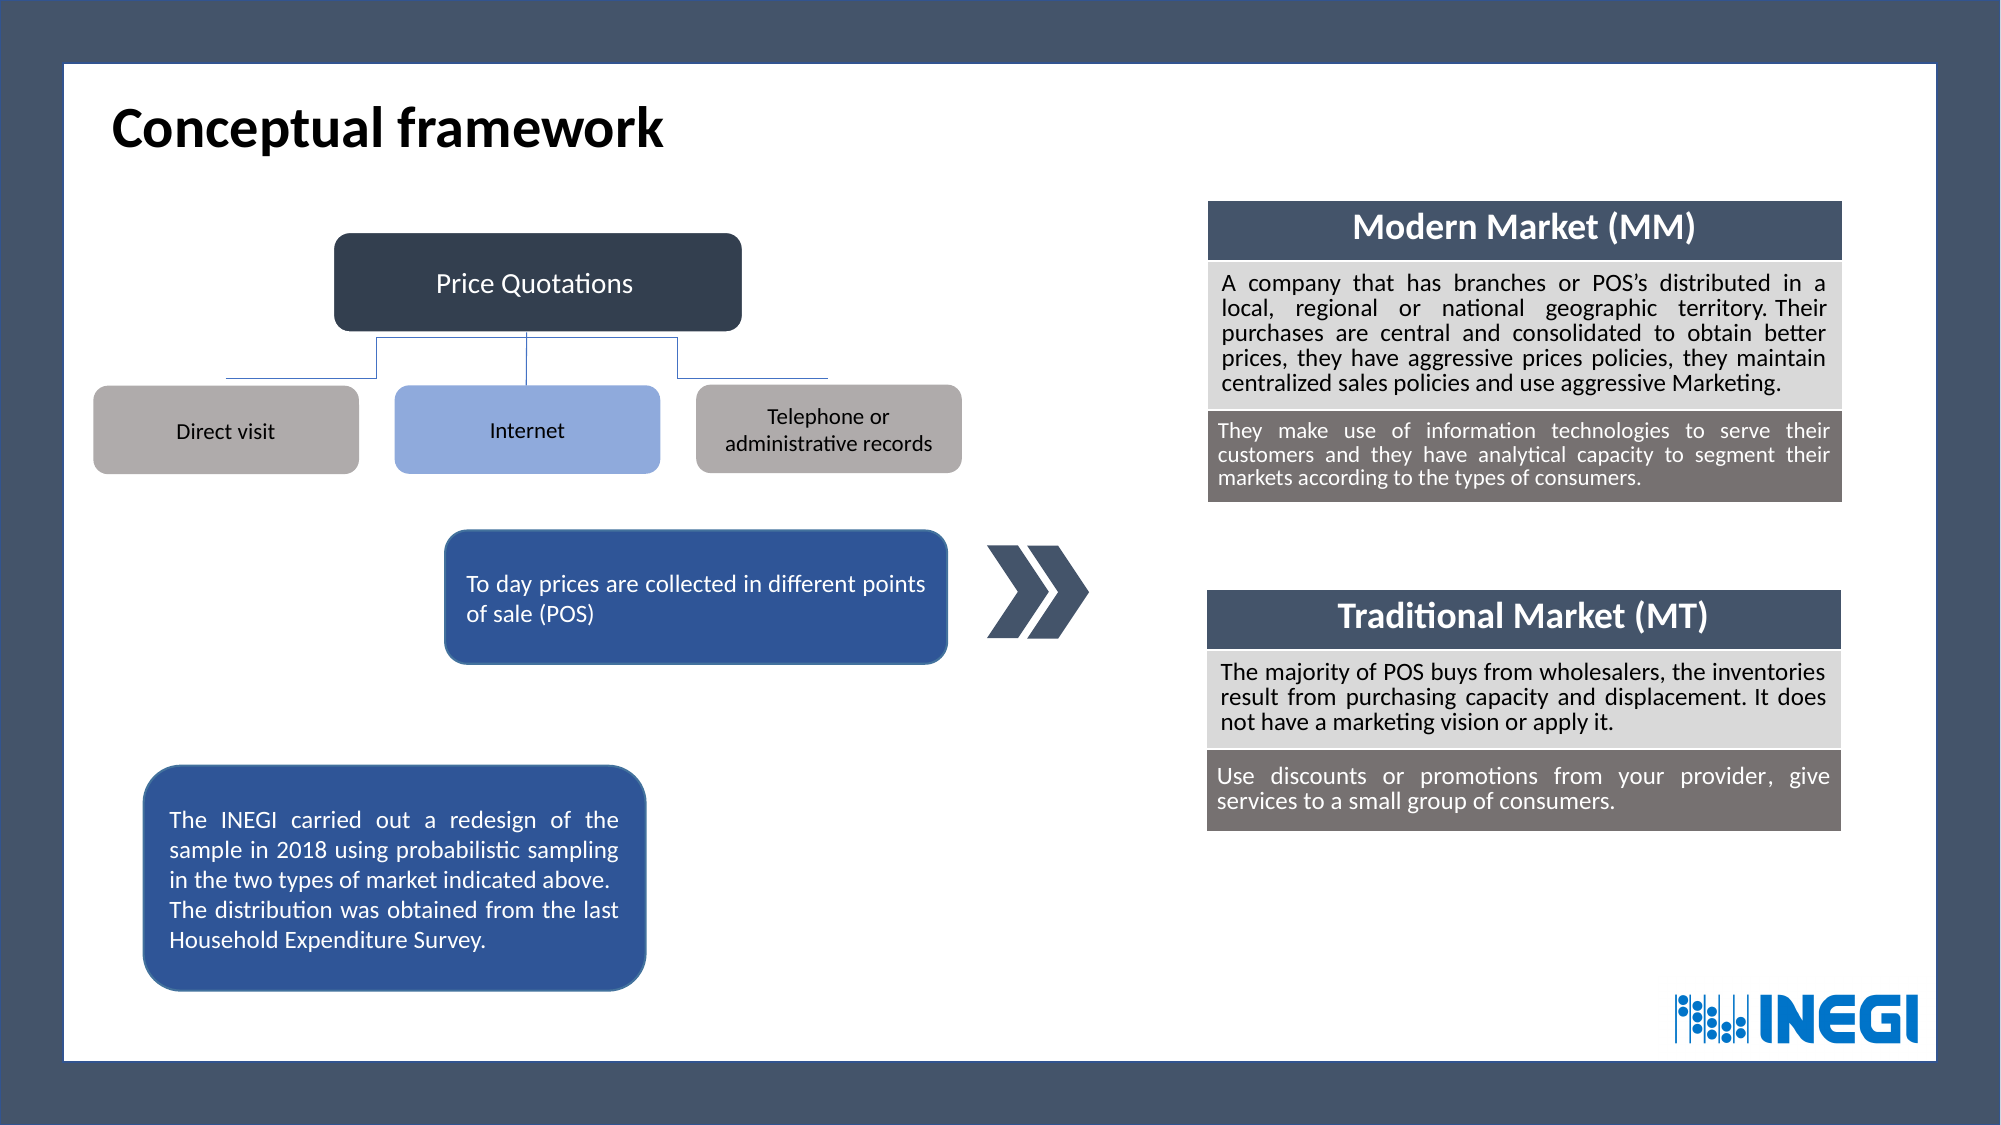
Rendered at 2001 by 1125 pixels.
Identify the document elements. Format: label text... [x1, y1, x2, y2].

table_cell Use discounts or promotions from your provider, give services to a small group of consumers. [1207, 750, 1841, 831]
text_box The INEGI carried out a redesign of the sample in 2018 using probabilistic sampling in the two types of market indicated above. The distribution was obtained from the last Household Expenditure Survey. [142, 764, 647, 992]
text_box Conceptual framework [97, 82, 680, 167]
text_box [1025, 544, 1091, 640]
table_cell They make use of information technologies to serve their customers and they have analytical capacity to segment their markets according to the types of consumers. [1208, 411, 1842, 502]
table_header Modern Market (MM) [1208, 201, 1842, 260]
text_box [984, 544, 1051, 640]
table_header Traditional Market (MT) [1207, 590, 1841, 649]
text_box To day prices are collected in different points of sale (POS) [444, 529, 949, 665]
picture [1658, 976, 1936, 1060]
table_cell A company that has branches or POS’s distributed in a local, regional or national geographic territory. Their purchases are central and consolidated to obtain better prices, they have aggressive prices policies, they maintain centralized sales policies and use aggressive Marketing. [1208, 262, 1842, 409]
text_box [93, 232, 962, 475]
slide_number 4 [1412, 1042, 1863, 1103]
table_cell The majority of POS buys from wholesalers, the inventories result from purchasing capacity and displacement. It does not have a marketing vision or apply it. [1207, 651, 1841, 748]
